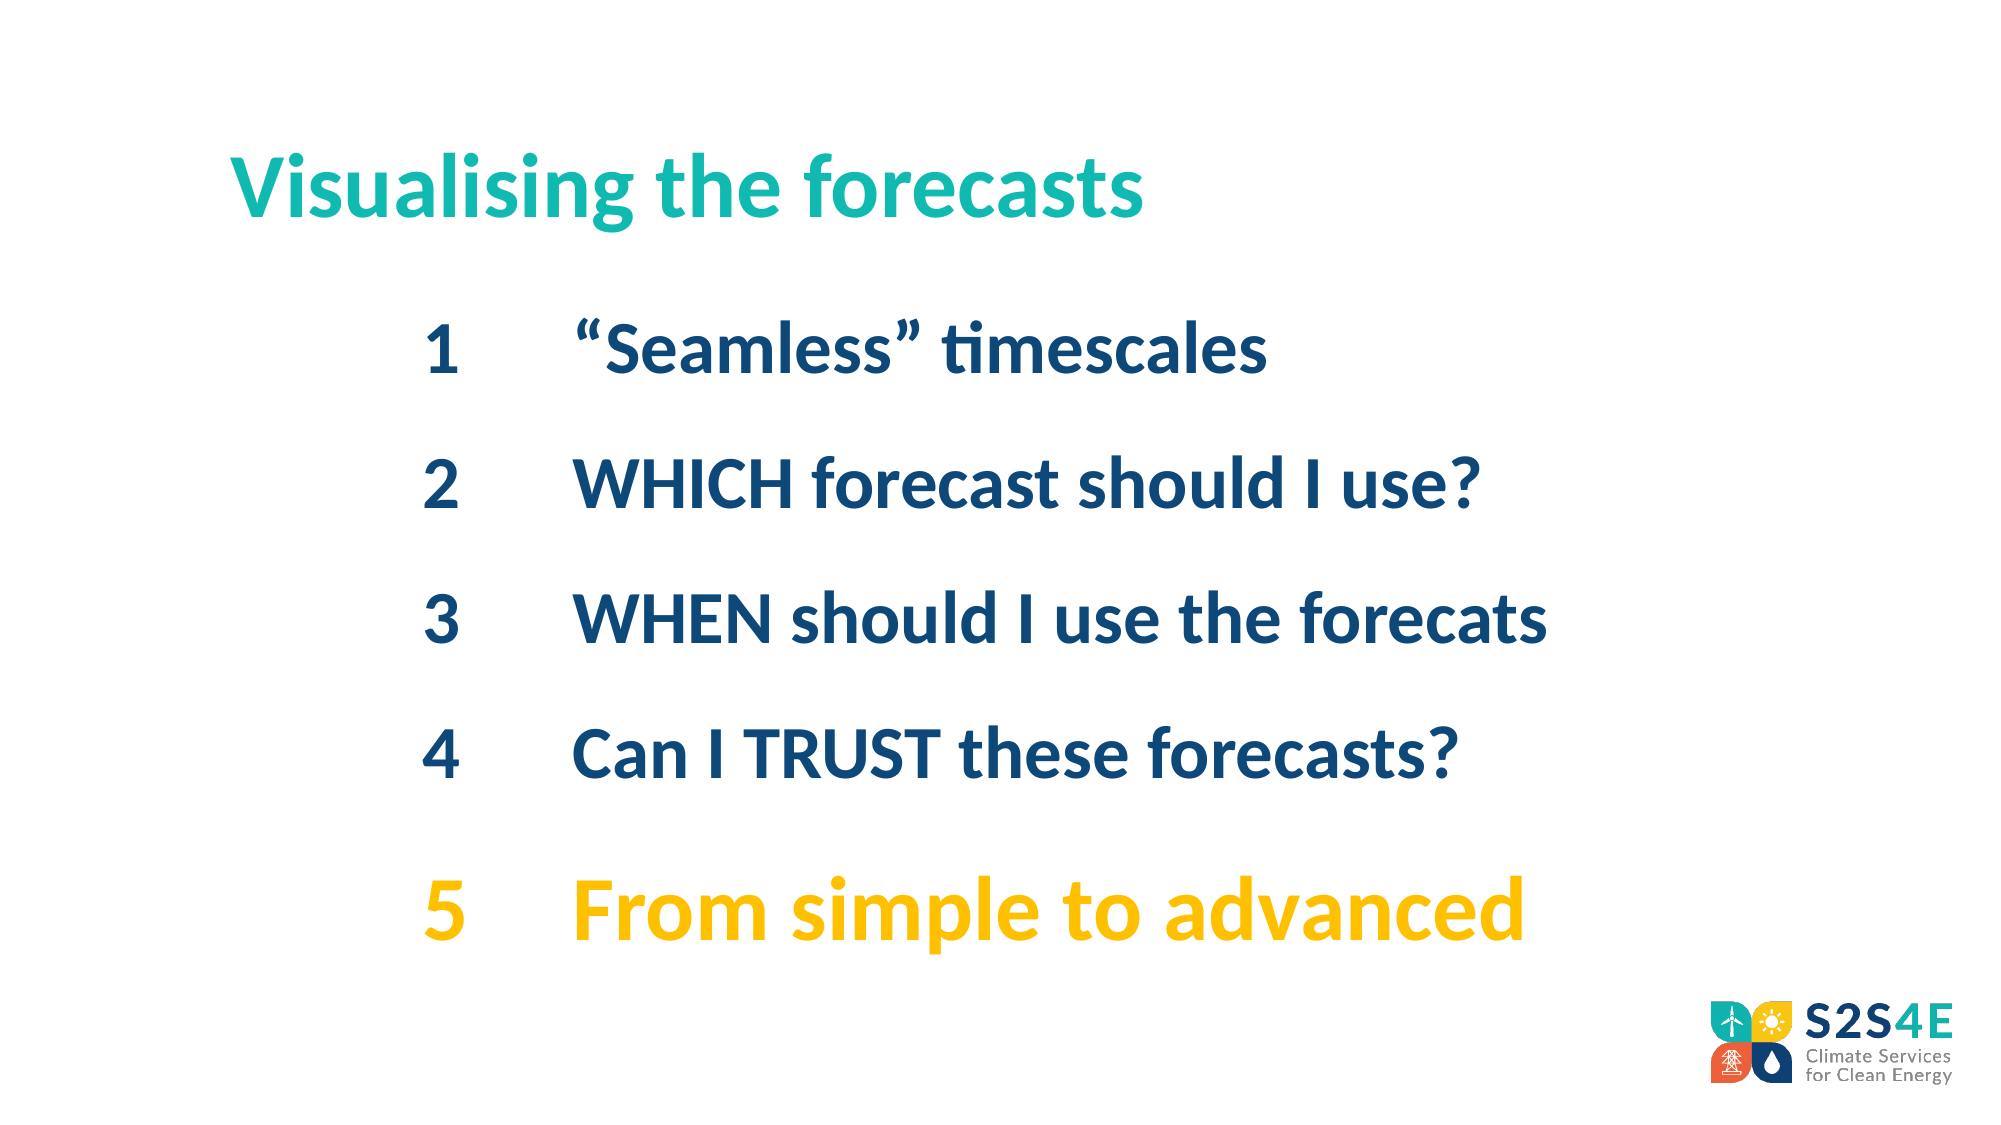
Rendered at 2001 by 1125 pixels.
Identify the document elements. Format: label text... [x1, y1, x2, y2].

picture [1711, 997, 1957, 1086]
text_box Visualising the forecasts [216, 118, 1299, 244]
title 1 “Seamless” timescales 2 WHICH forecast should I use? 3 WHEN should I use the forecats 4 Can I TRUST these forecasts? 5 From simple to advanced [407, 246, 1799, 1052]
